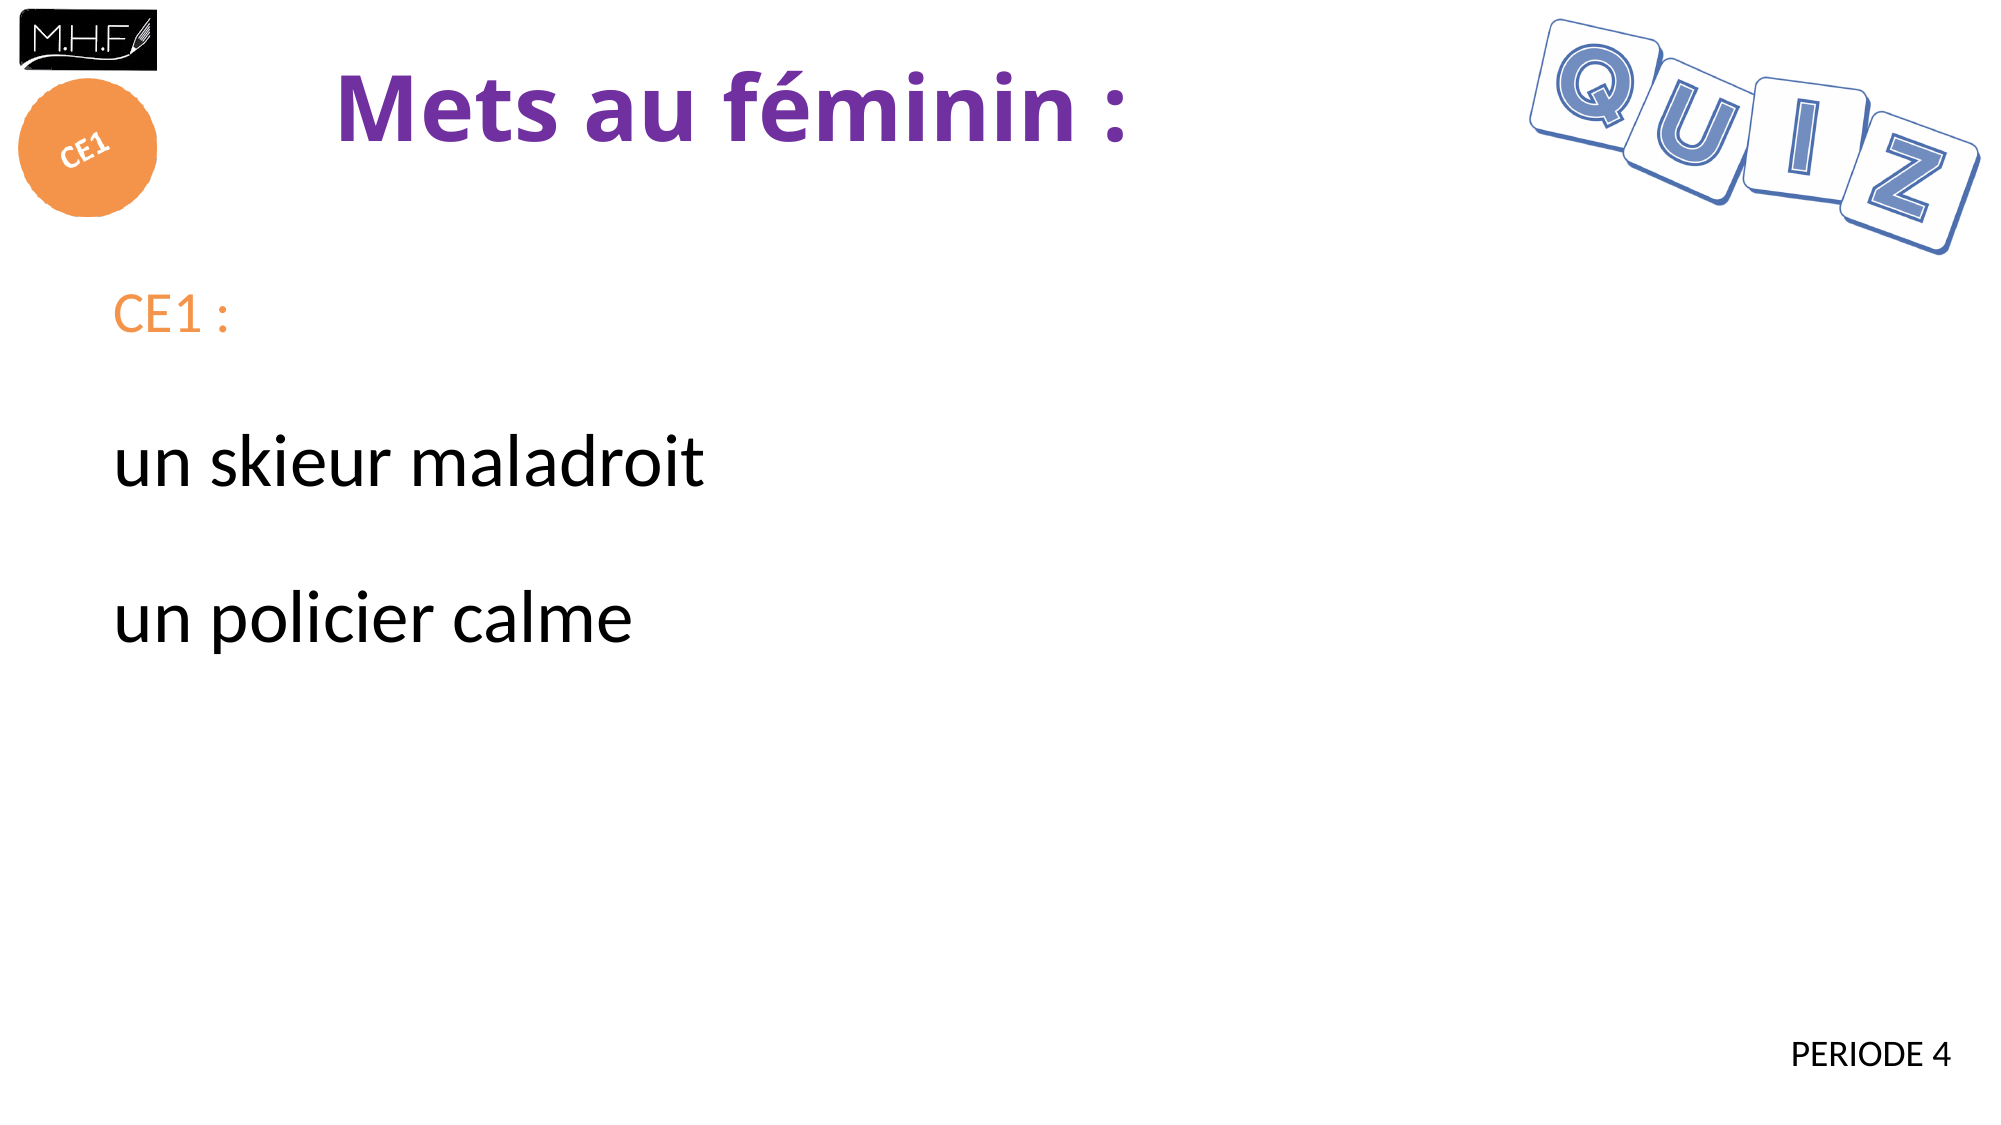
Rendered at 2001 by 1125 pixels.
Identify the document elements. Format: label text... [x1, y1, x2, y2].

text_box PERIODE 4 [1362, 1021, 1967, 1125]
title Mets au féminin : [318, 3, 1865, 221]
picture [1527, 24, 1978, 250]
picture [16, 7, 157, 74]
list CE1 : un skieur maladroit un policier calme [98, 275, 909, 989]
picture [18, 78, 157, 218]
